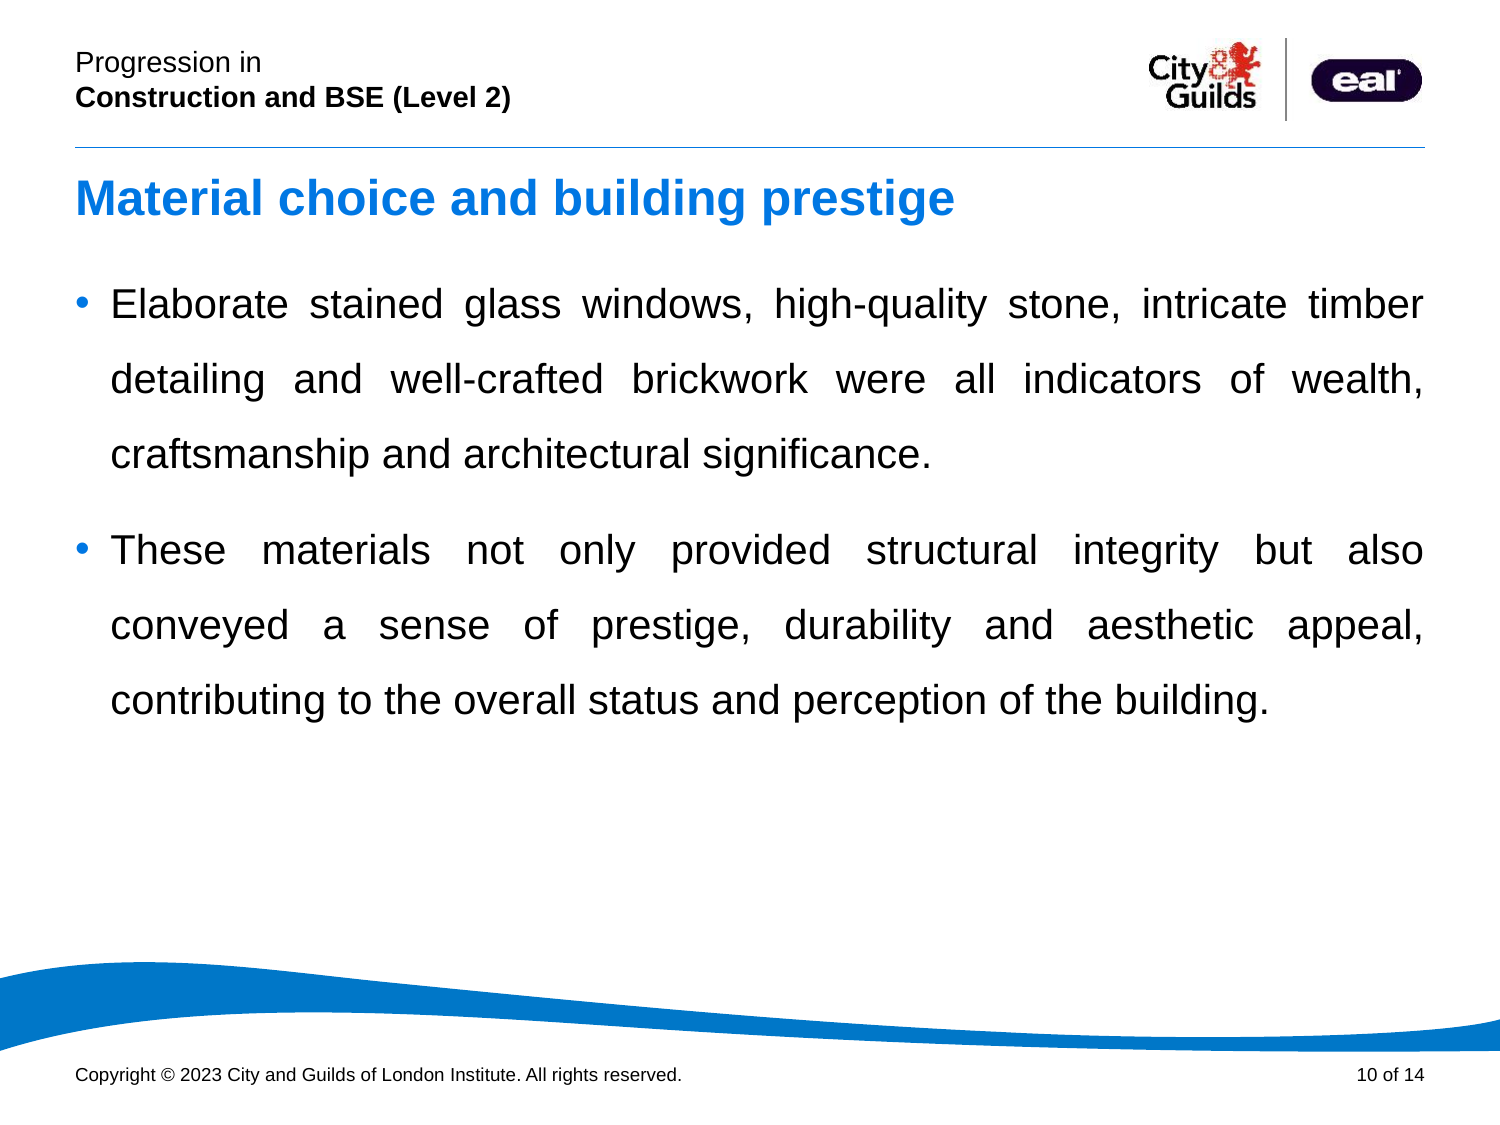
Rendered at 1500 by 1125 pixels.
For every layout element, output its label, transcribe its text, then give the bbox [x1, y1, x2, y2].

list Elaborate stained glass windows, high-quality stone, intricate timber detailing and well-crafted brickwork were all indicators of wealth, craftsmanship and architectural significance. These materials not only provided structural integrity but also conveyed a sense of prestige, durability and aesthetic appeal, contributing to the overall status and perception of the building. [74, 252, 1426, 950]
title Material choice and building prestige [74, 165, 1426, 229]
picture [1149, 38, 1422, 121]
